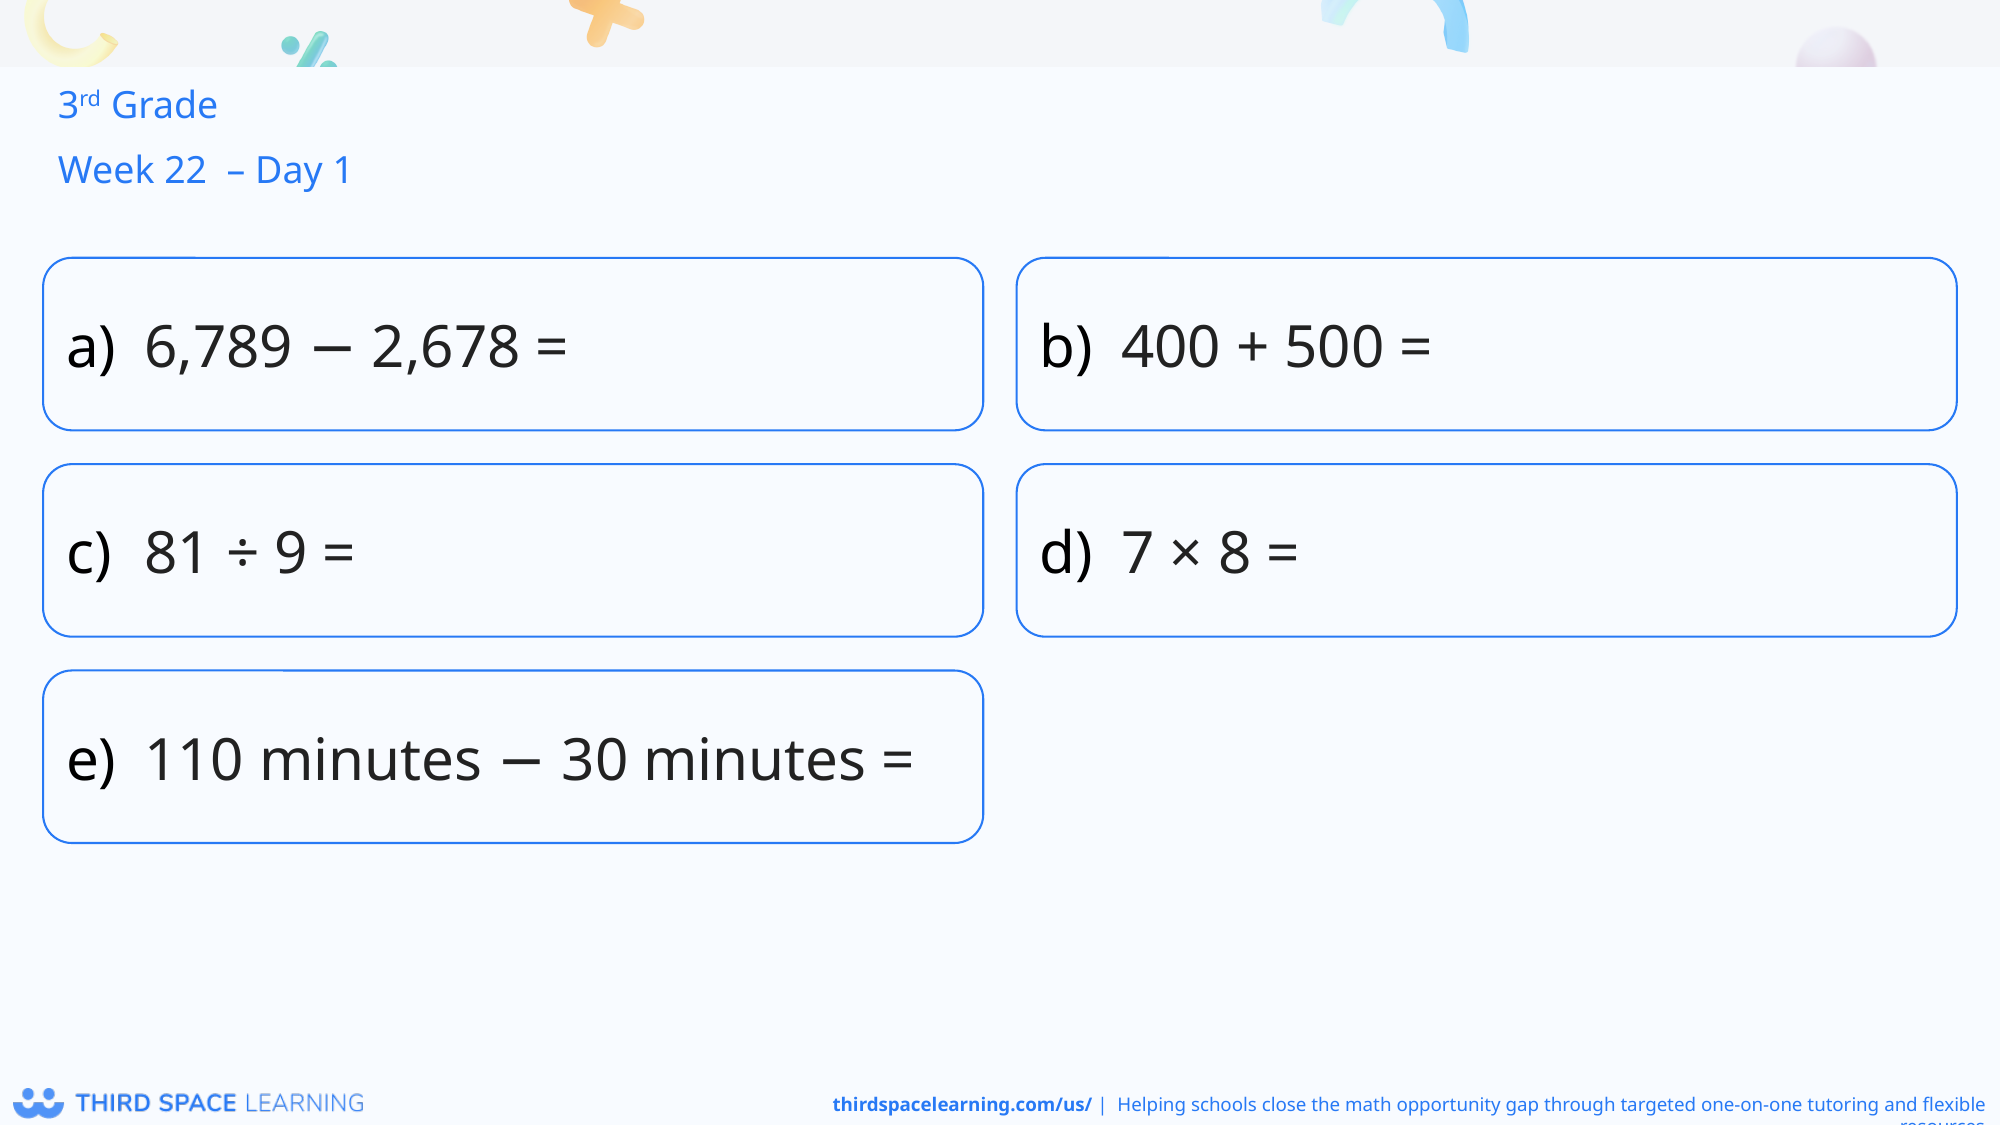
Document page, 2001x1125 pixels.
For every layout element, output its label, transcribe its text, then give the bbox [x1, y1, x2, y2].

picture [0, 0, 2000, 67]
picture [13, 1088, 365, 1119]
text_box 3rd Grade Week 22 – Day 1 [43, 73, 509, 212]
list 400 + 500 = [1106, 272, 1939, 416]
list 7 × 8 = [1106, 478, 1939, 623]
list 6,789 − 2,678 = [129, 272, 962, 416]
list 110 minutes − 30 minutes = [129, 684, 962, 829]
list 81 ÷ 9 = [129, 478, 962, 623]
